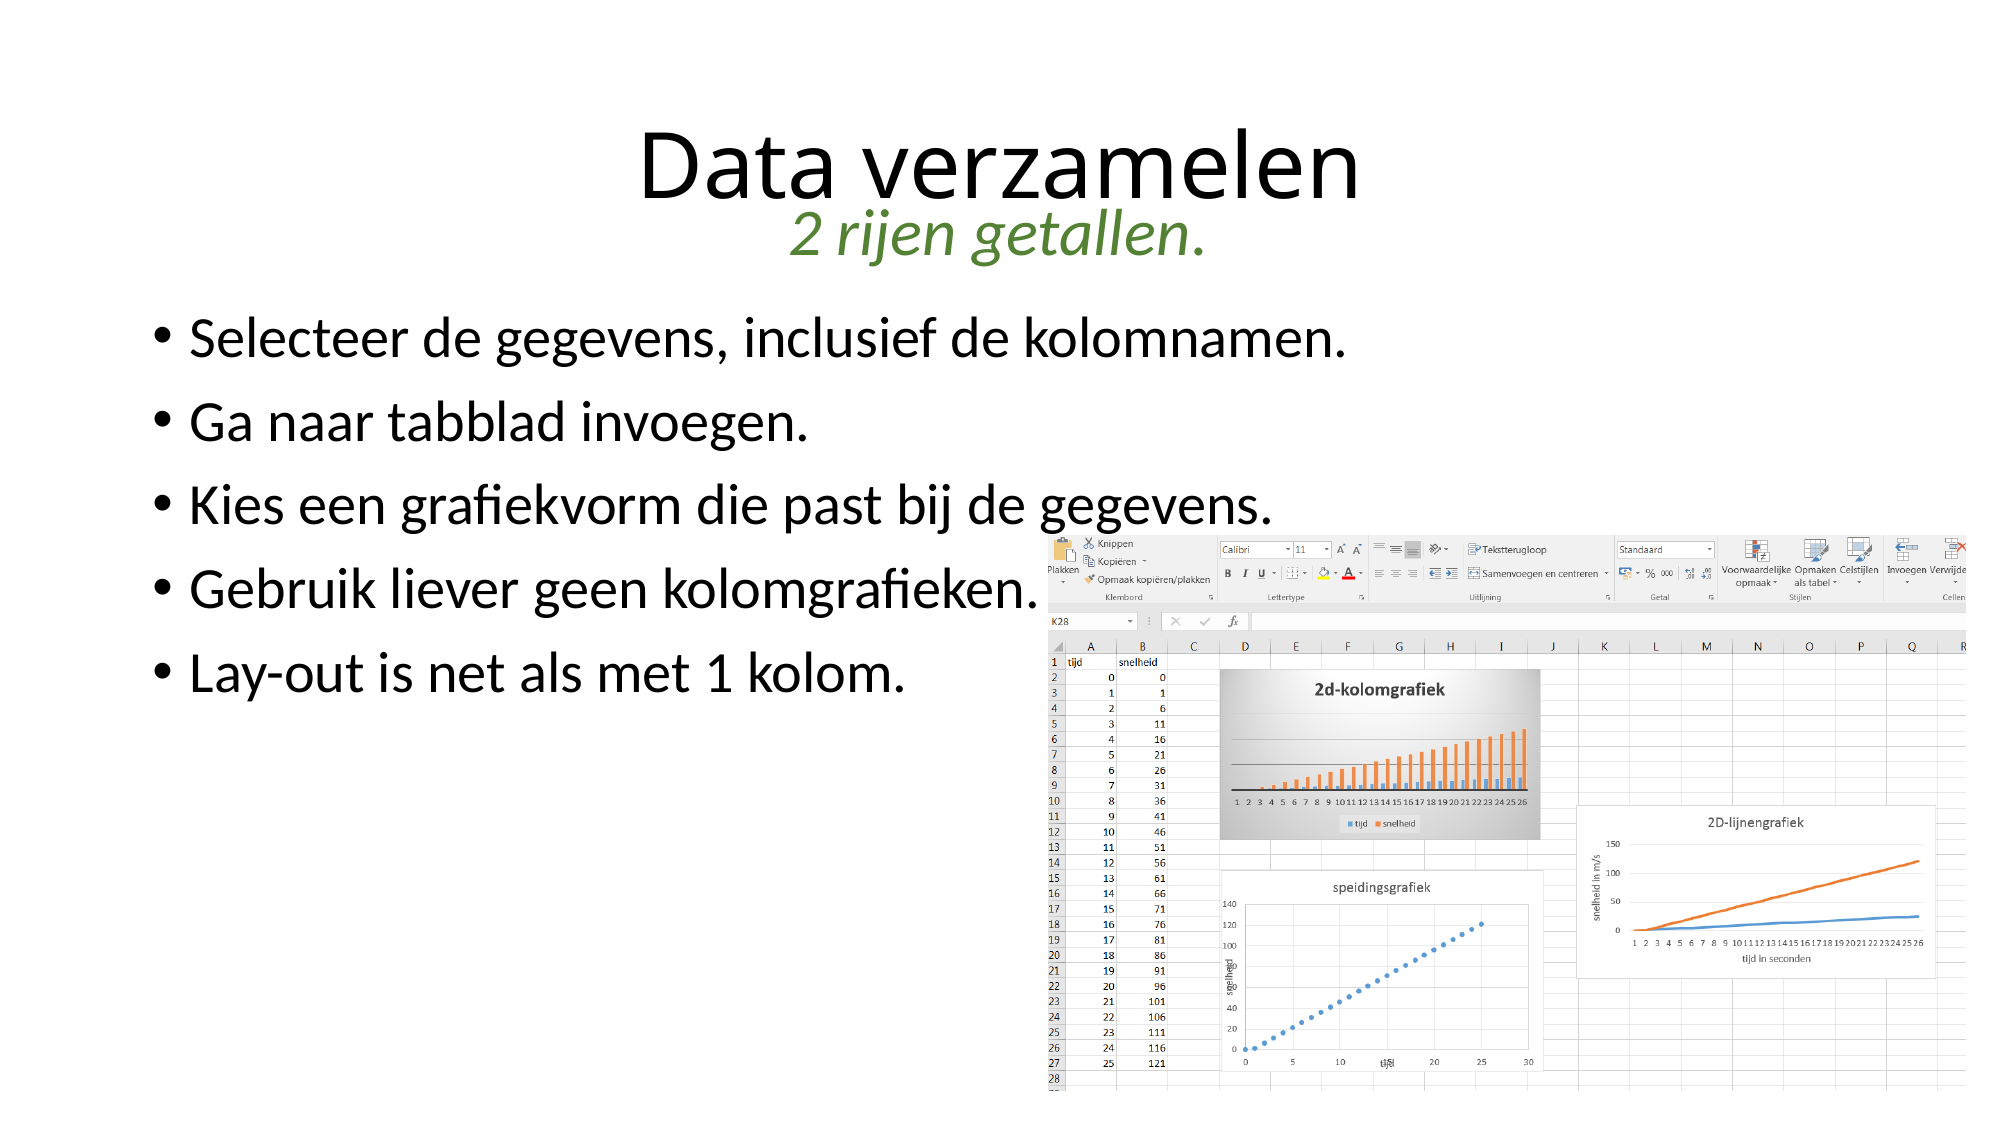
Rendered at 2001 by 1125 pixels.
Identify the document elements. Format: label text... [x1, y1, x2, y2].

picture [1047, 535, 1966, 1091]
text_box 2 rijen getallen. [773, 181, 1227, 277]
title Data verzamelen [137, 59, 1863, 278]
list Selecteer de gegevens, inclusief de kolomnamen. Ga naar tabblad invoegen. Kies een grafiekvorm die past bij de gegevens. Gebruik liever geen kolomgrafieken. Lay-out is net als met 1 kolom. [137, 299, 1863, 1014]
